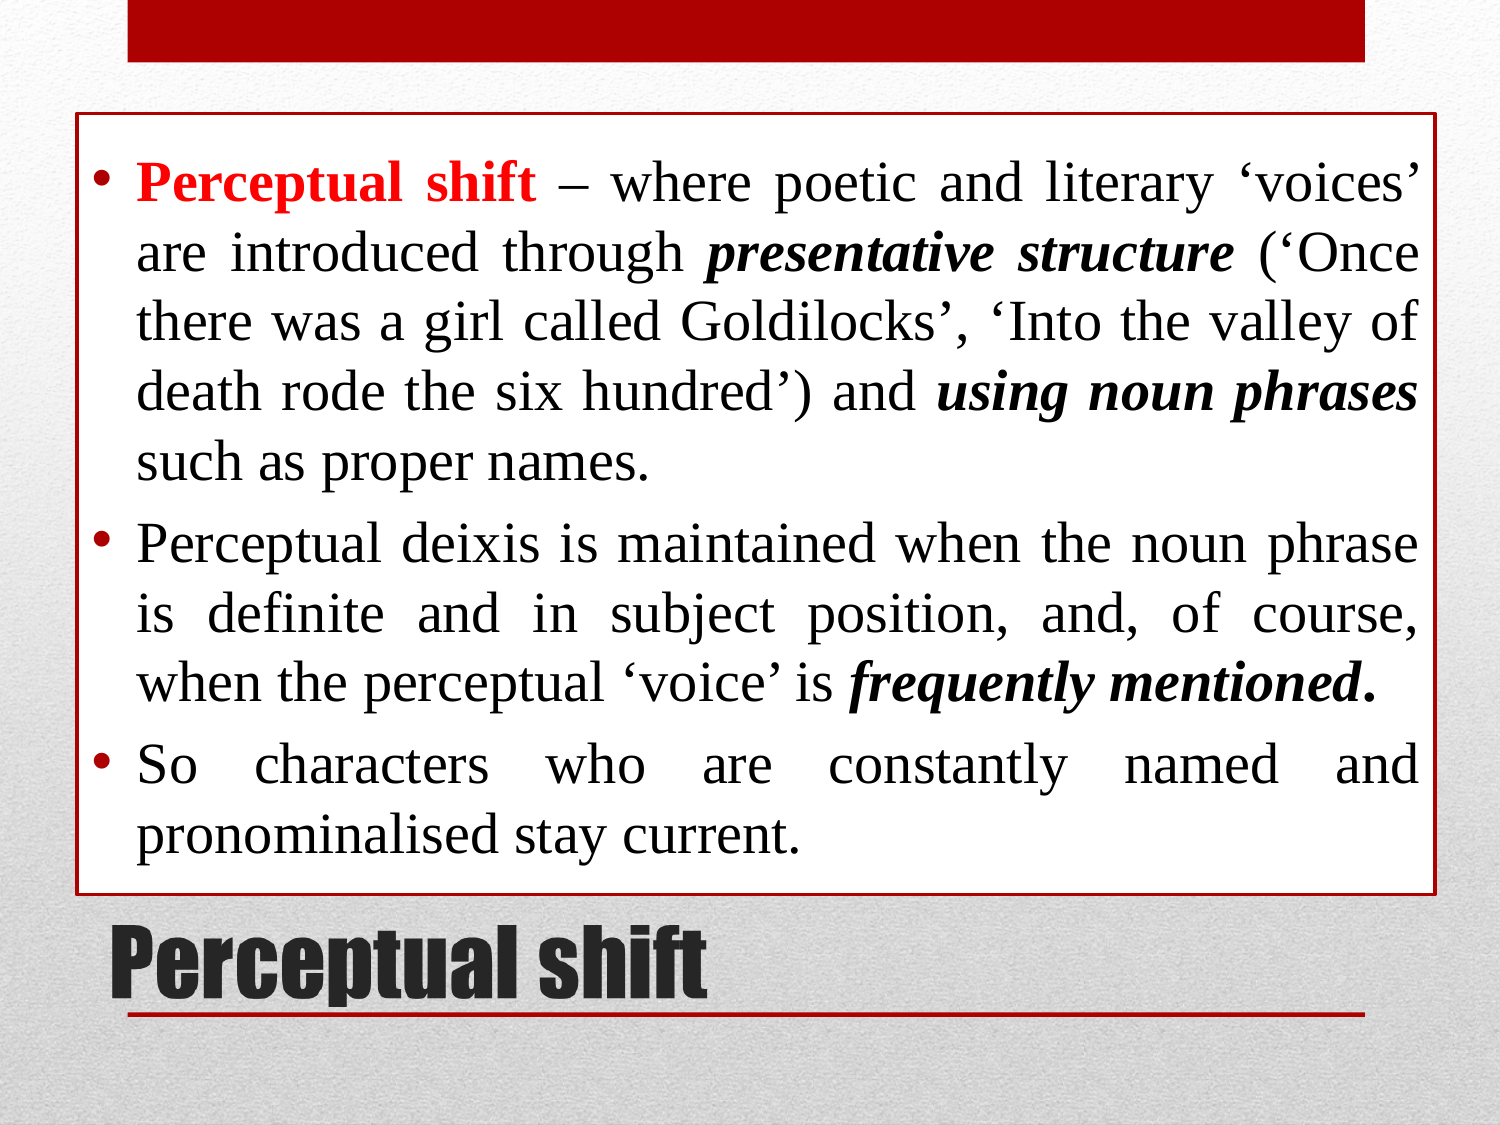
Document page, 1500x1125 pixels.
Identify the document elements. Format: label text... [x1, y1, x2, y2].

picture [52, 878, 763, 1073]
list Perceptual shift – where poetic and literary ‘voices’ are introduced through presentative structure (‘Once there was a girl called Goldilocks’, ‘Into the valley of death rode the six hundred’) and using noun phrases such as proper names. Perceptual deixis is maintained when the noun phrase is definite and in subject position, and, of course, when the perceptual ‘voice’ is frequently mentioned. So characters who are constantly named and pronominalised stay current. [75, 112, 1437, 896]
